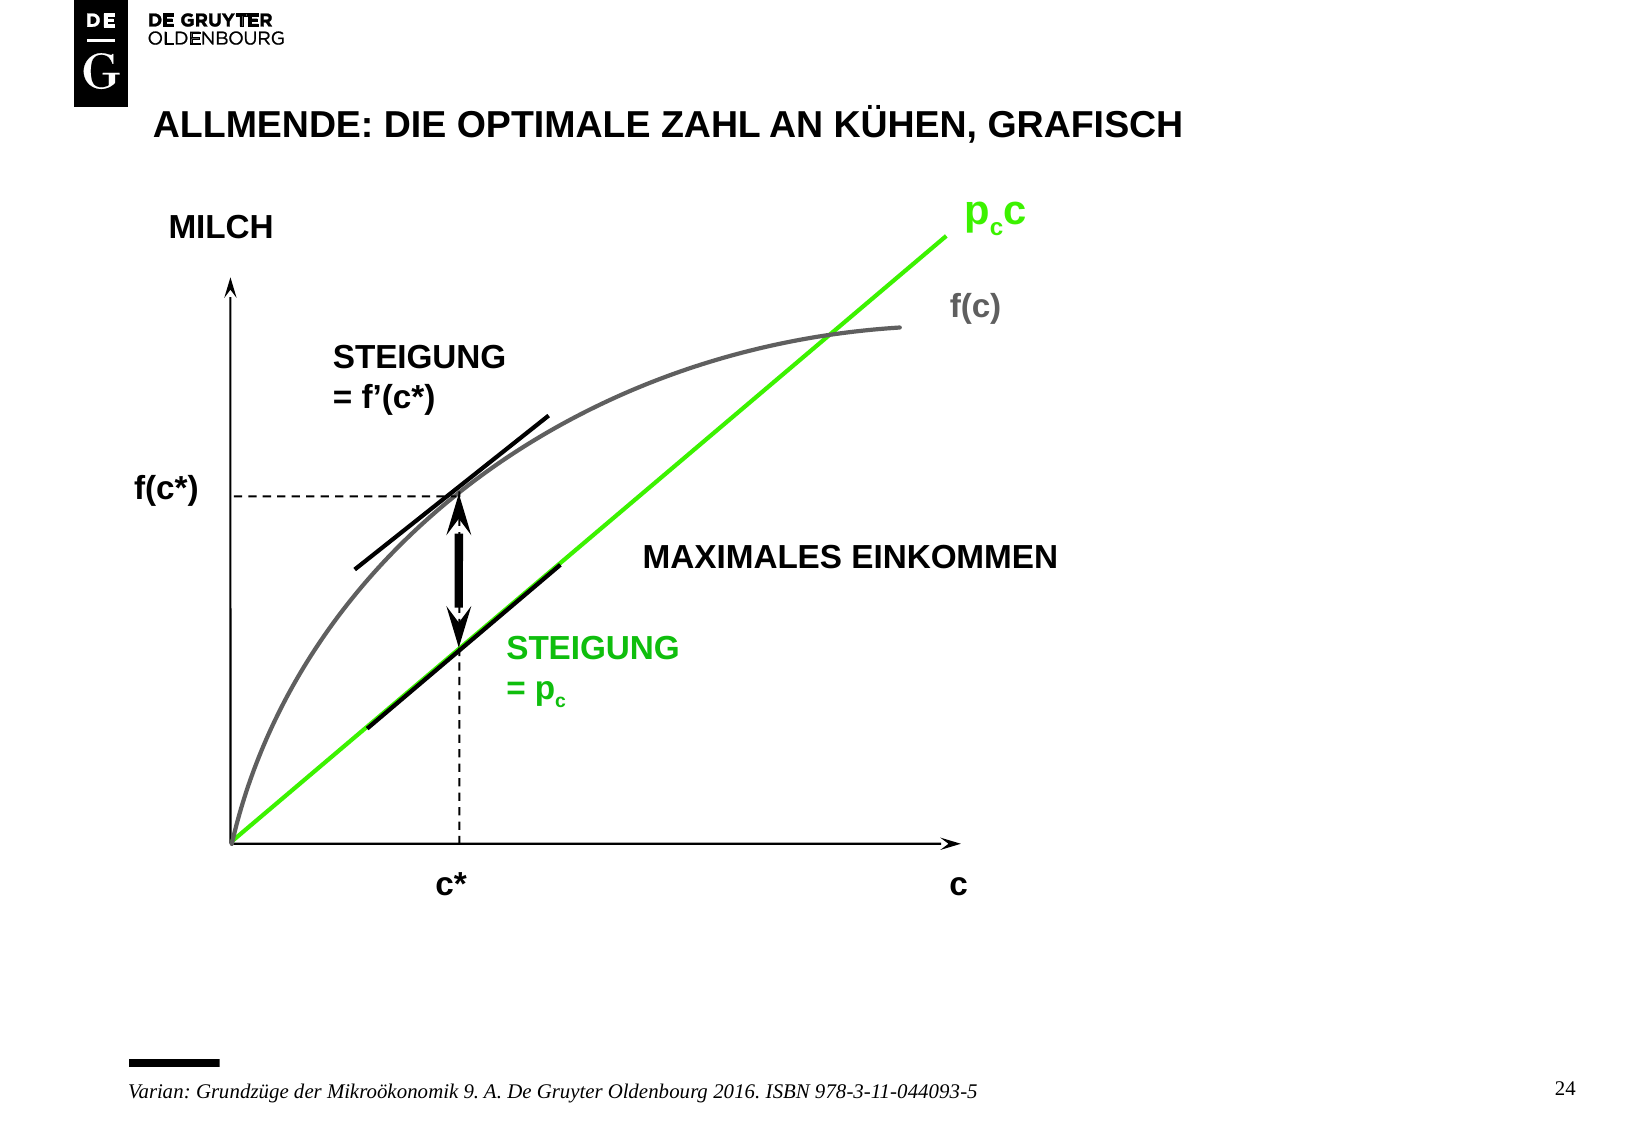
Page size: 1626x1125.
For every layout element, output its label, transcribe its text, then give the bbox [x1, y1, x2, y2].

text_box MILCH [153, 197, 290, 253]
text_box [231, 327, 952, 971]
list [129, 204, 1556, 1018]
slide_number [128, 1077, 1539, 1108]
text_box [224, 277, 237, 298]
text_box f(c*) [119, 458, 214, 514]
text_box STEIGUNG = pc [491, 618, 695, 719]
text_box pcc [949, 175, 1042, 248]
text_box STEIGUNG = f’(c*) [317, 327, 532, 423]
title ALLMENDE: DIE OPTIMALE ZAHL AN KÜHEN, grafisch [153, 100, 1580, 150]
slide_number 24 [1554, 1074, 1614, 1104]
text_box c* [420, 854, 483, 910]
text_box c [943, 854, 984, 910]
text_box [452, 626, 466, 648]
text_box [942, 838, 961, 850]
text_box f(c) [934, 276, 1017, 332]
text_box MAXIMALES EINKOMMEN [627, 527, 1074, 583]
text_box [452, 493, 466, 515]
